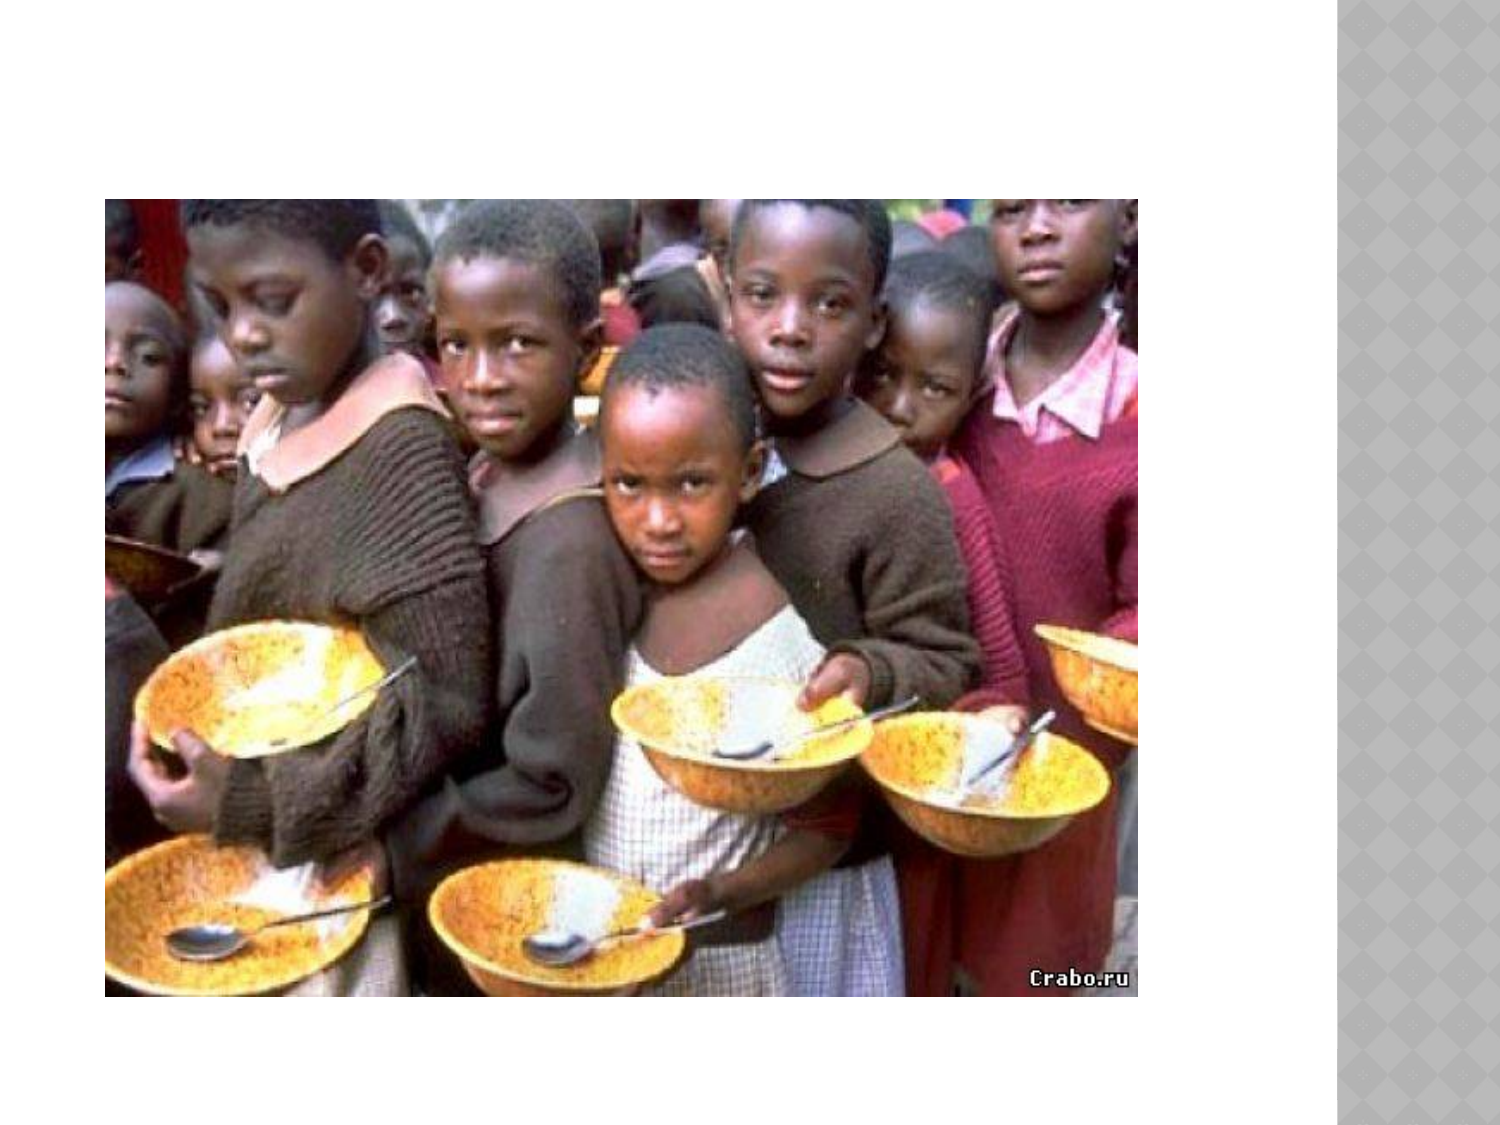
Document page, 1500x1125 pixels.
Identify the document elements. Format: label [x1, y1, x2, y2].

list [104, 198, 1138, 998]
